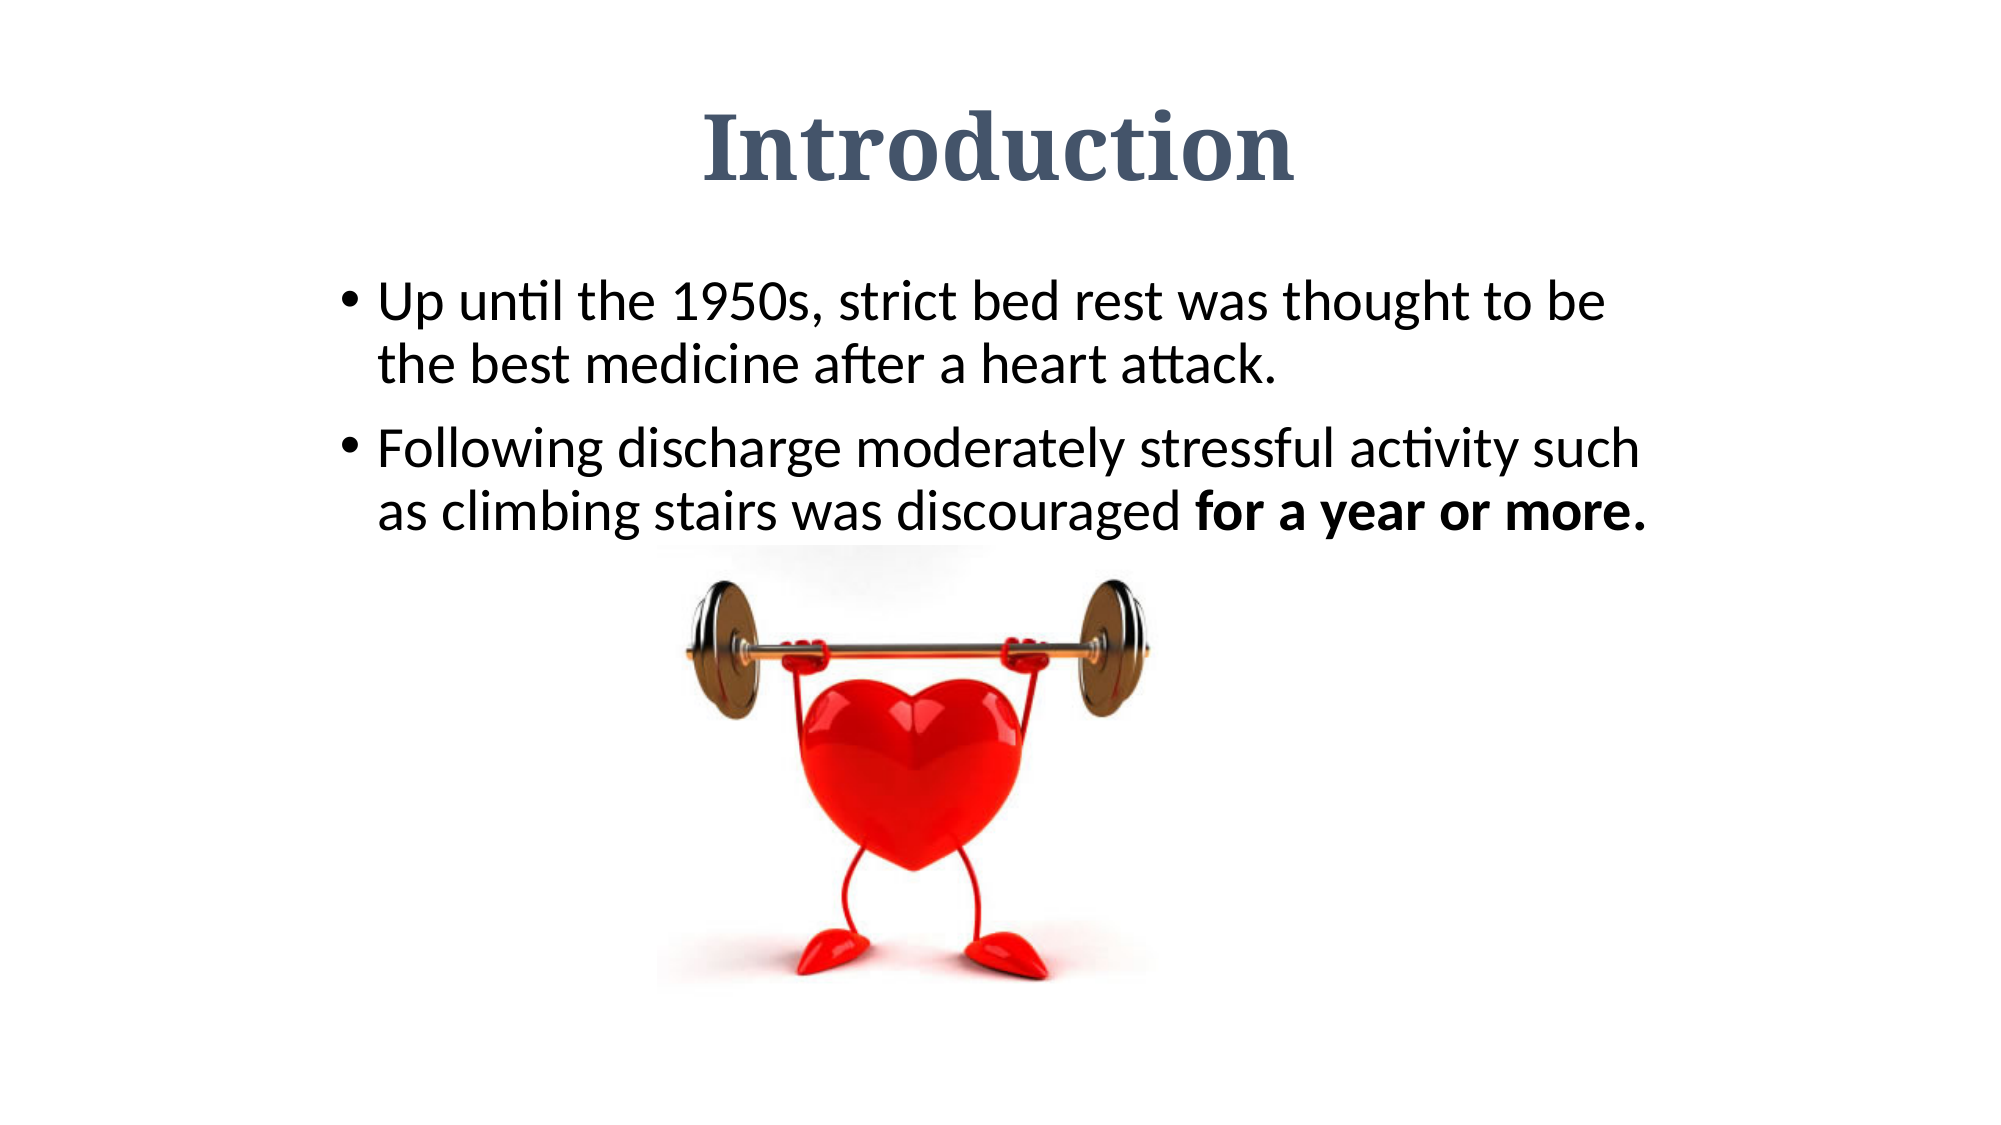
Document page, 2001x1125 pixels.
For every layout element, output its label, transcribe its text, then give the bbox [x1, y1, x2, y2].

picture [657, 545, 1185, 1015]
list Up until the 1950s, strict bed rest was thought to be the best medicine after a heart attack. Following discharge moderately stressful activity such as climbing stairs was discouraged for a year or more. [324, 262, 1675, 1088]
text_box Introduction [324, 50, 1675, 238]
